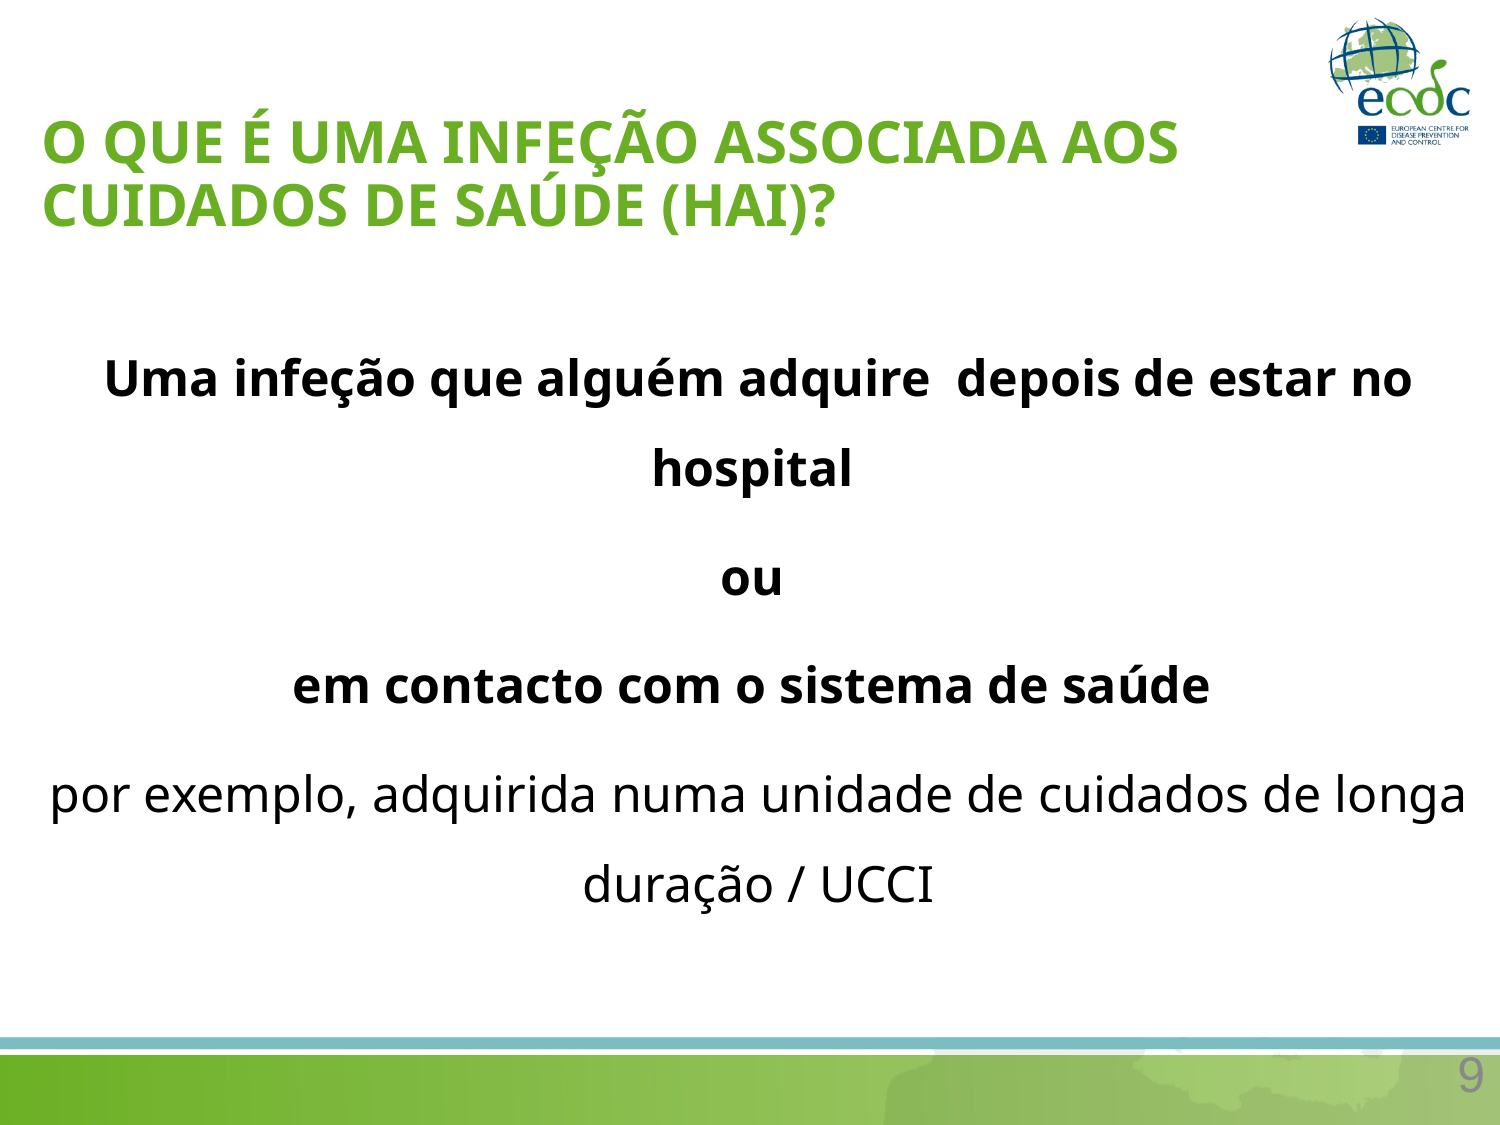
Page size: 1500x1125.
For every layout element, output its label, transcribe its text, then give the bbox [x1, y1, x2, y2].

slide_number 9 [1149, 1042, 1500, 1103]
picture [1328, 17, 1473, 148]
list Uma infeção que alguém adquire depois de estar no hospital ou em contacto com o sistema de saúde por exemplo, adquirida numa unidade de cuidados de longa duração / UCCI [17, 243, 1500, 1091]
title O QUE É UMA INFEÇÃO ASSOCIADA AOS CUIDADOS DE SAÚDE (HAI)? [41, 113, 1392, 243]
picture [0, 1037, 1500, 1125]
